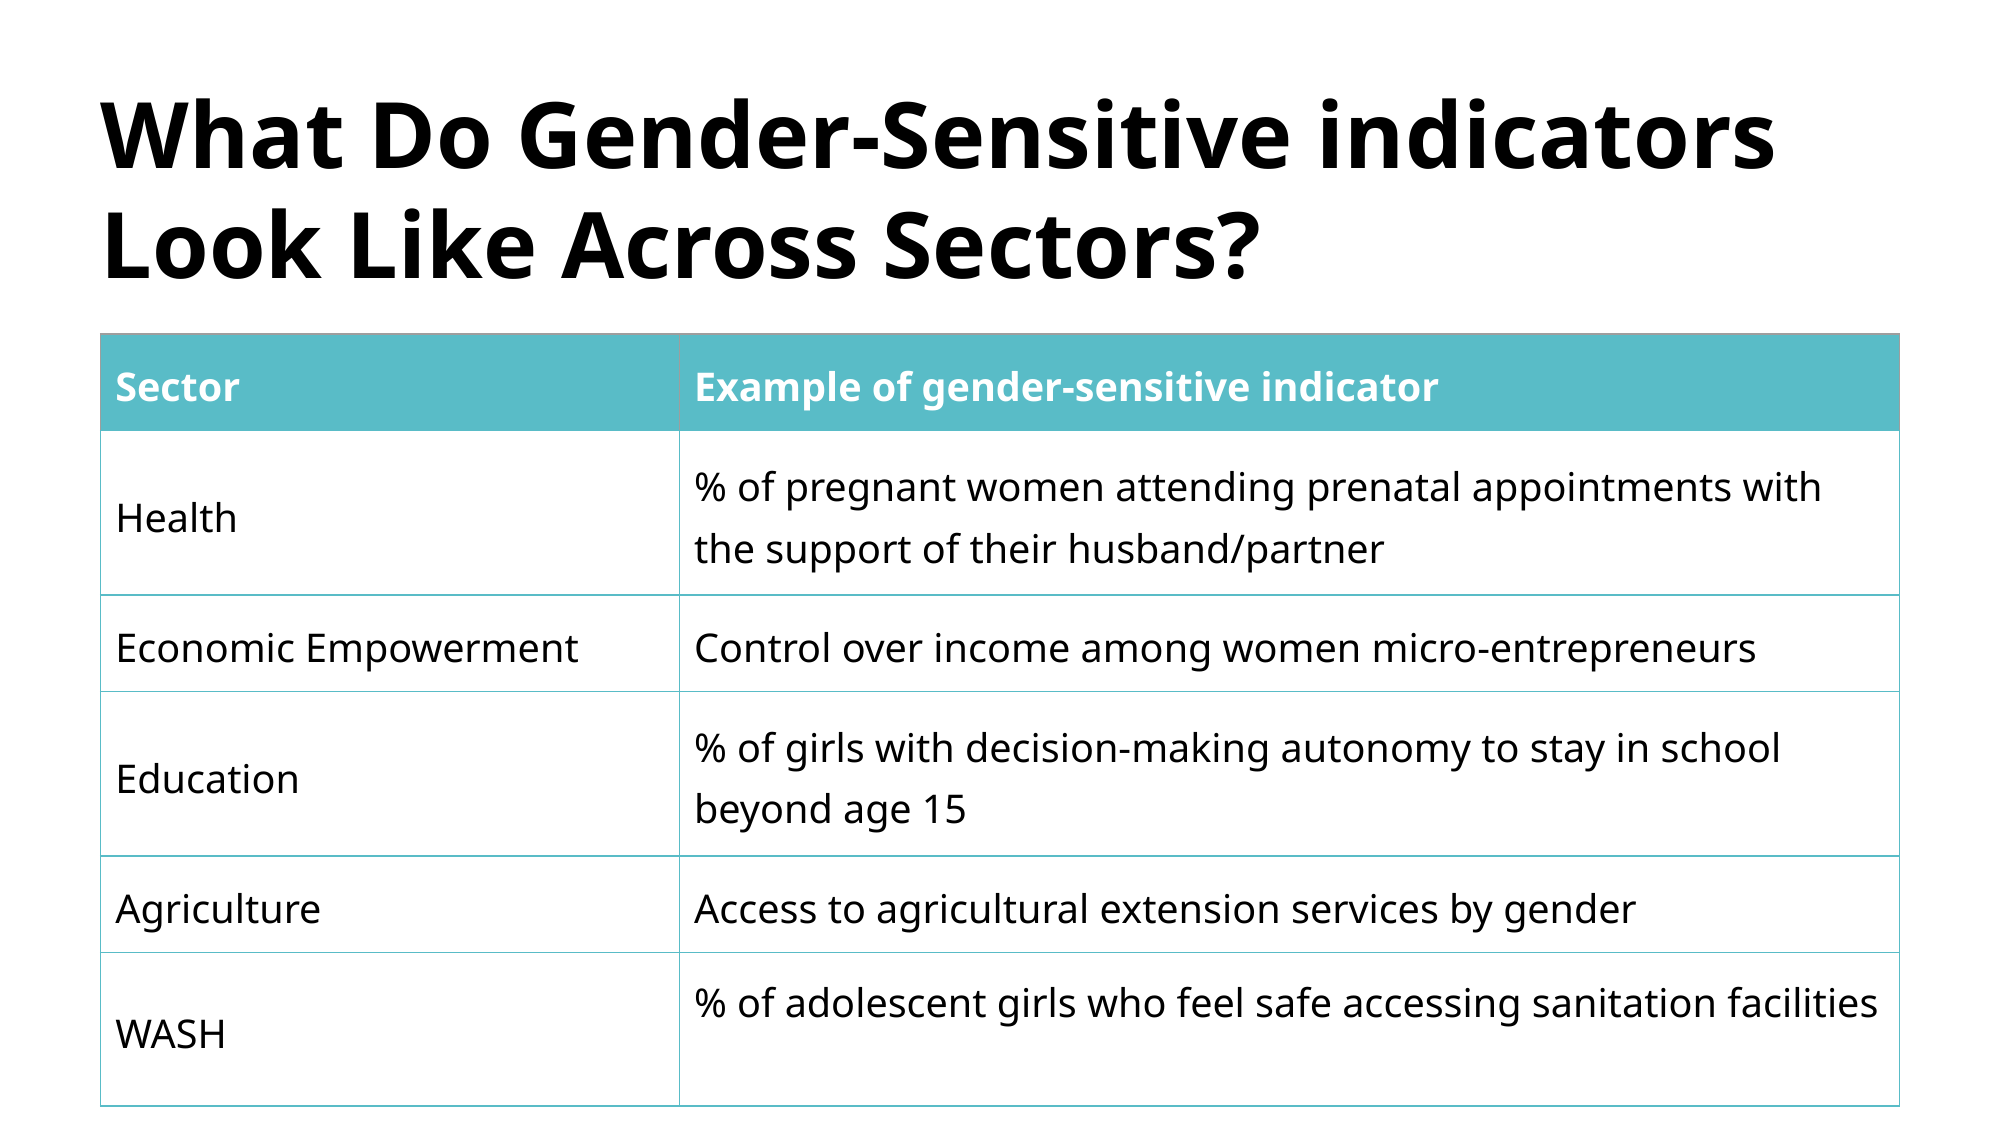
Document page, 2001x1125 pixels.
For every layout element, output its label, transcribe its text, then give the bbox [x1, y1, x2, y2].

table_cell Control over income among women micro-entrepreneurs [680, 596, 1899, 691]
table_cell % of girls with decision-making autonomy to stay in school beyond age 15 [680, 692, 1899, 855]
table_cell % of pregnant women attending prenatal appointments with the support of their husband/partner [680, 431, 1899, 594]
table_cell Education [101, 692, 679, 855]
table_header Sector [101, 335, 679, 430]
table_cell Health [101, 431, 679, 594]
table_cell % of adolescent girls who feel safe accessing sanitation facilities [680, 953, 1899, 1105]
table_cell Agriculture [101, 857, 679, 952]
table_cell Economic Empowerment [101, 596, 679, 691]
text_box What Do Gender-Sensitive indicators Look Like Across Sectors? [85, 61, 2000, 199]
table_cell WASH [101, 953, 679, 1105]
table_header Example of gender-sensitive indicator [680, 335, 1899, 430]
table_cell Access to agricultural extension services by gender [680, 857, 1899, 952]
